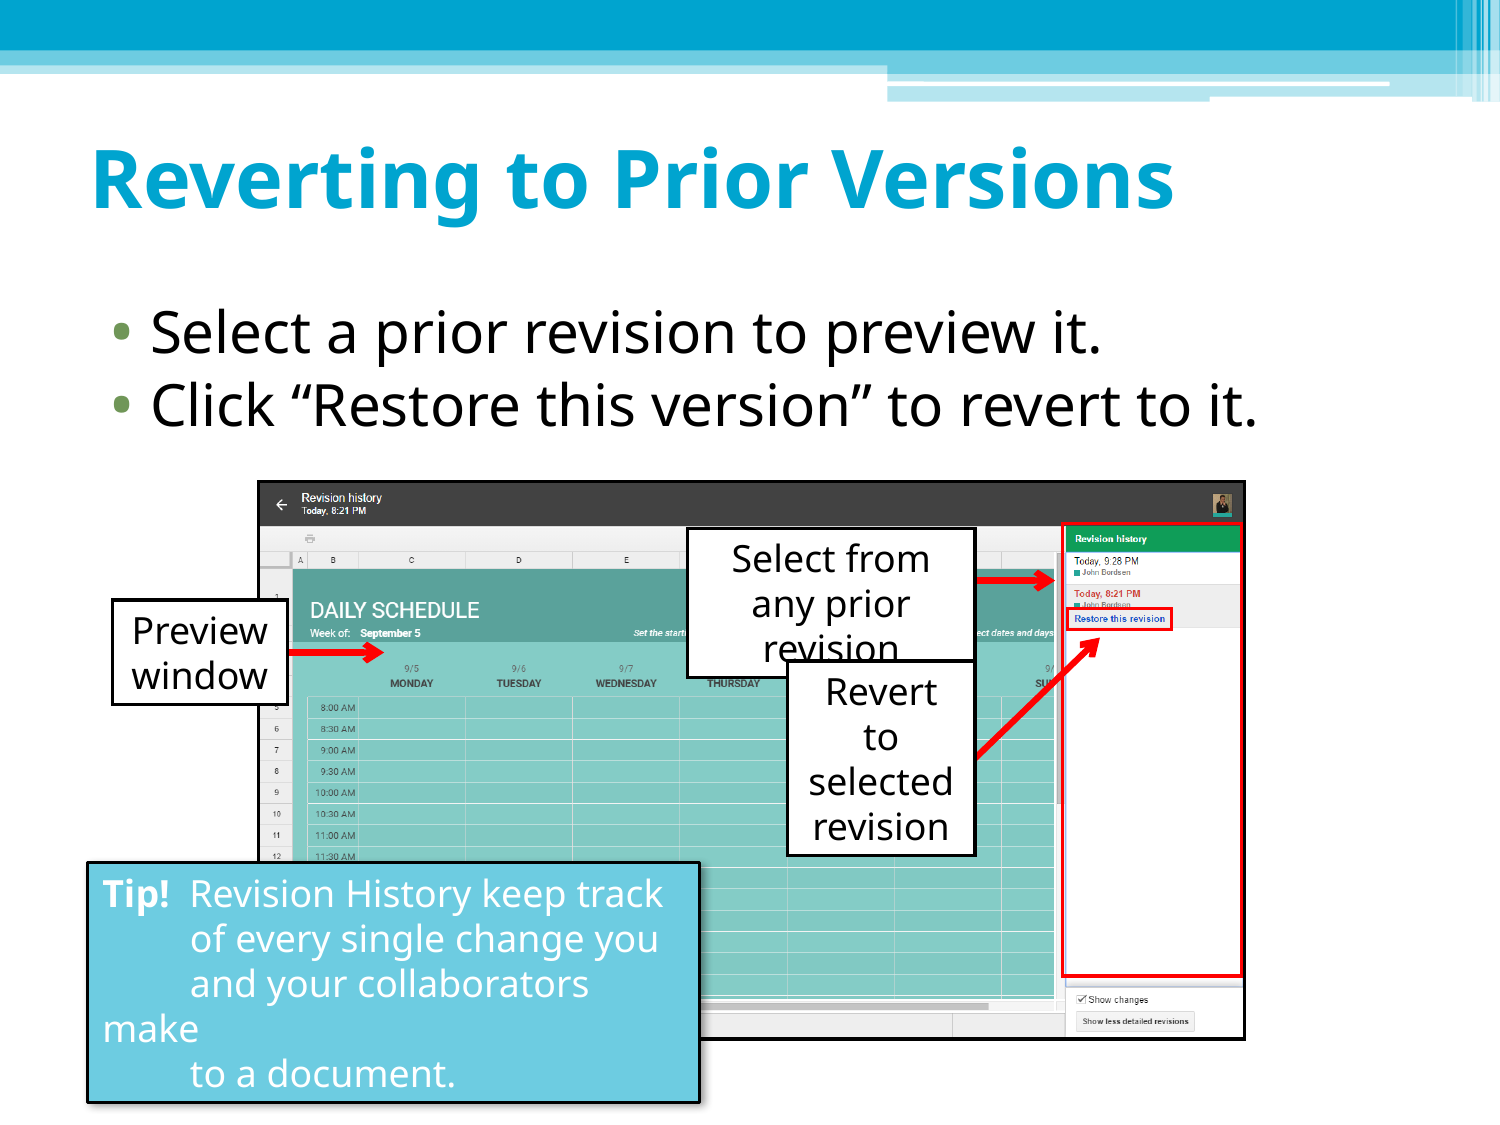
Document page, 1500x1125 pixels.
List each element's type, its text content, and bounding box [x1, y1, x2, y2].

title Reverting to Prior Versions [75, 90, 1418, 263]
text_box Preview window [112, 599, 260, 705]
text_box Tip! Revision History keep track of every single change you and your collaborators make to a document. [87, 862, 700, 1103]
picture [260, 482, 1243, 1038]
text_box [974, 637, 1100, 737]
list Select a prior revision to preview it. Click “Restore this version” to revert to it. [75, 287, 1418, 475]
